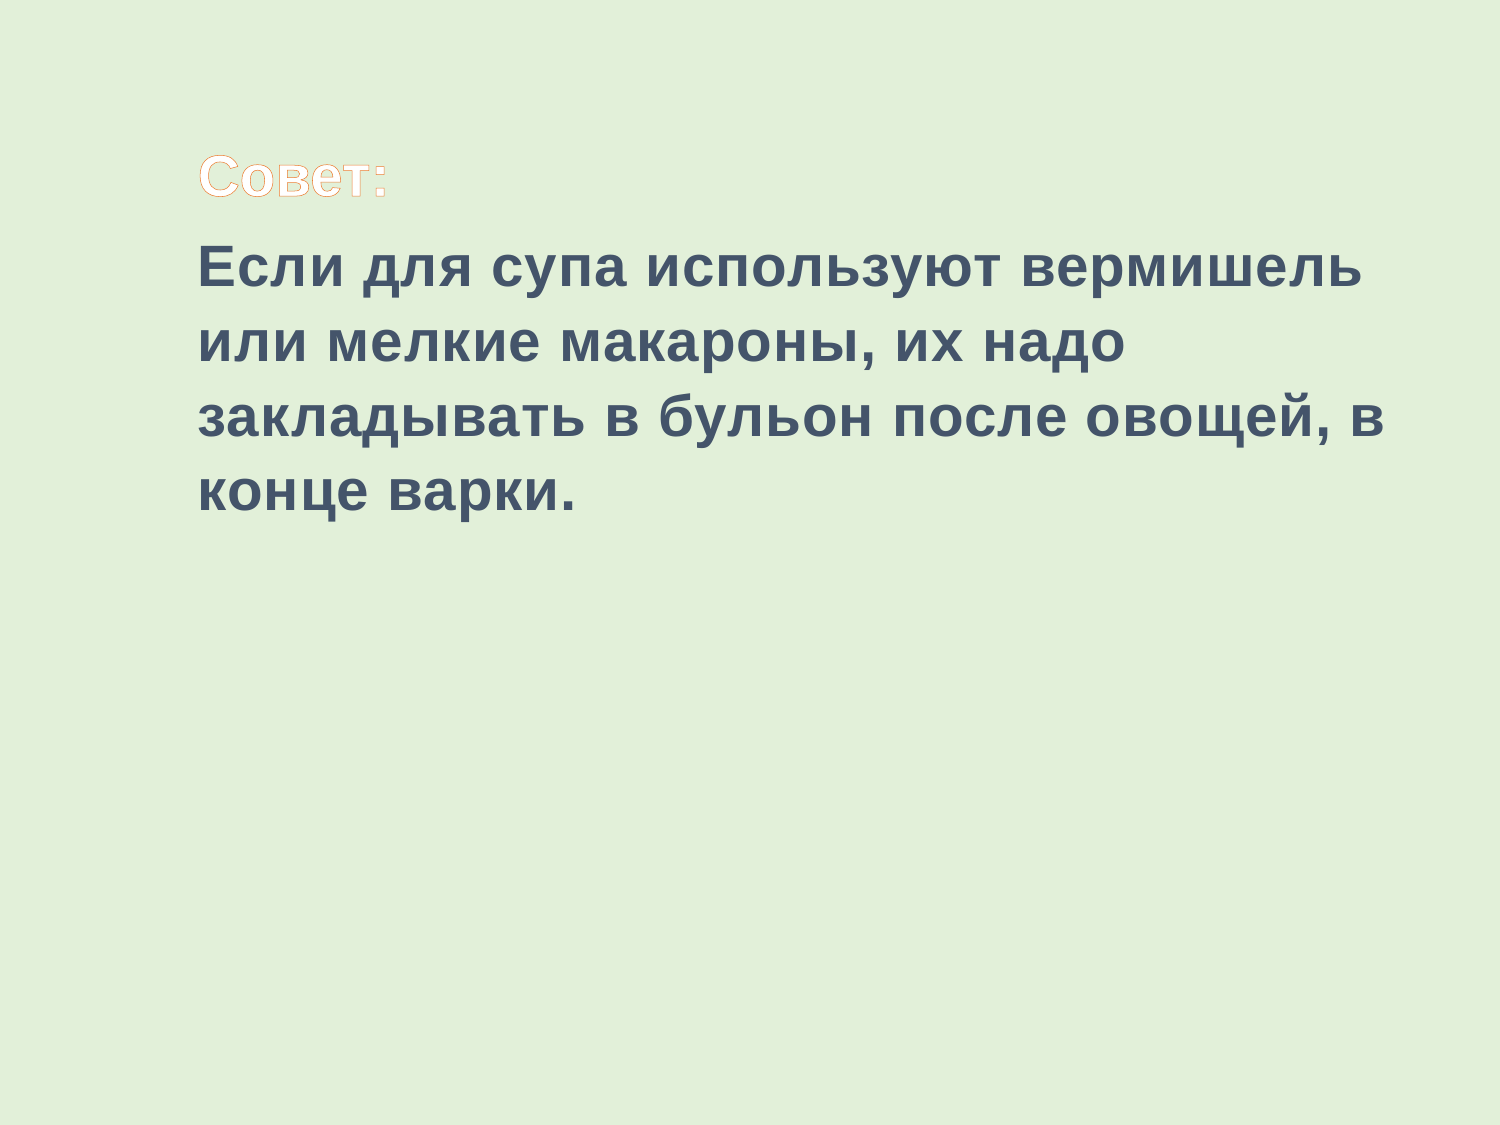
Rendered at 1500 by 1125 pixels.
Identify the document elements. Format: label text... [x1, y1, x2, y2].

text_box Совет: Если для супа используют вермишель или мелкие макароны, их надо закладывать в бульон после овощей, в конце варки. [182, 125, 1447, 530]
